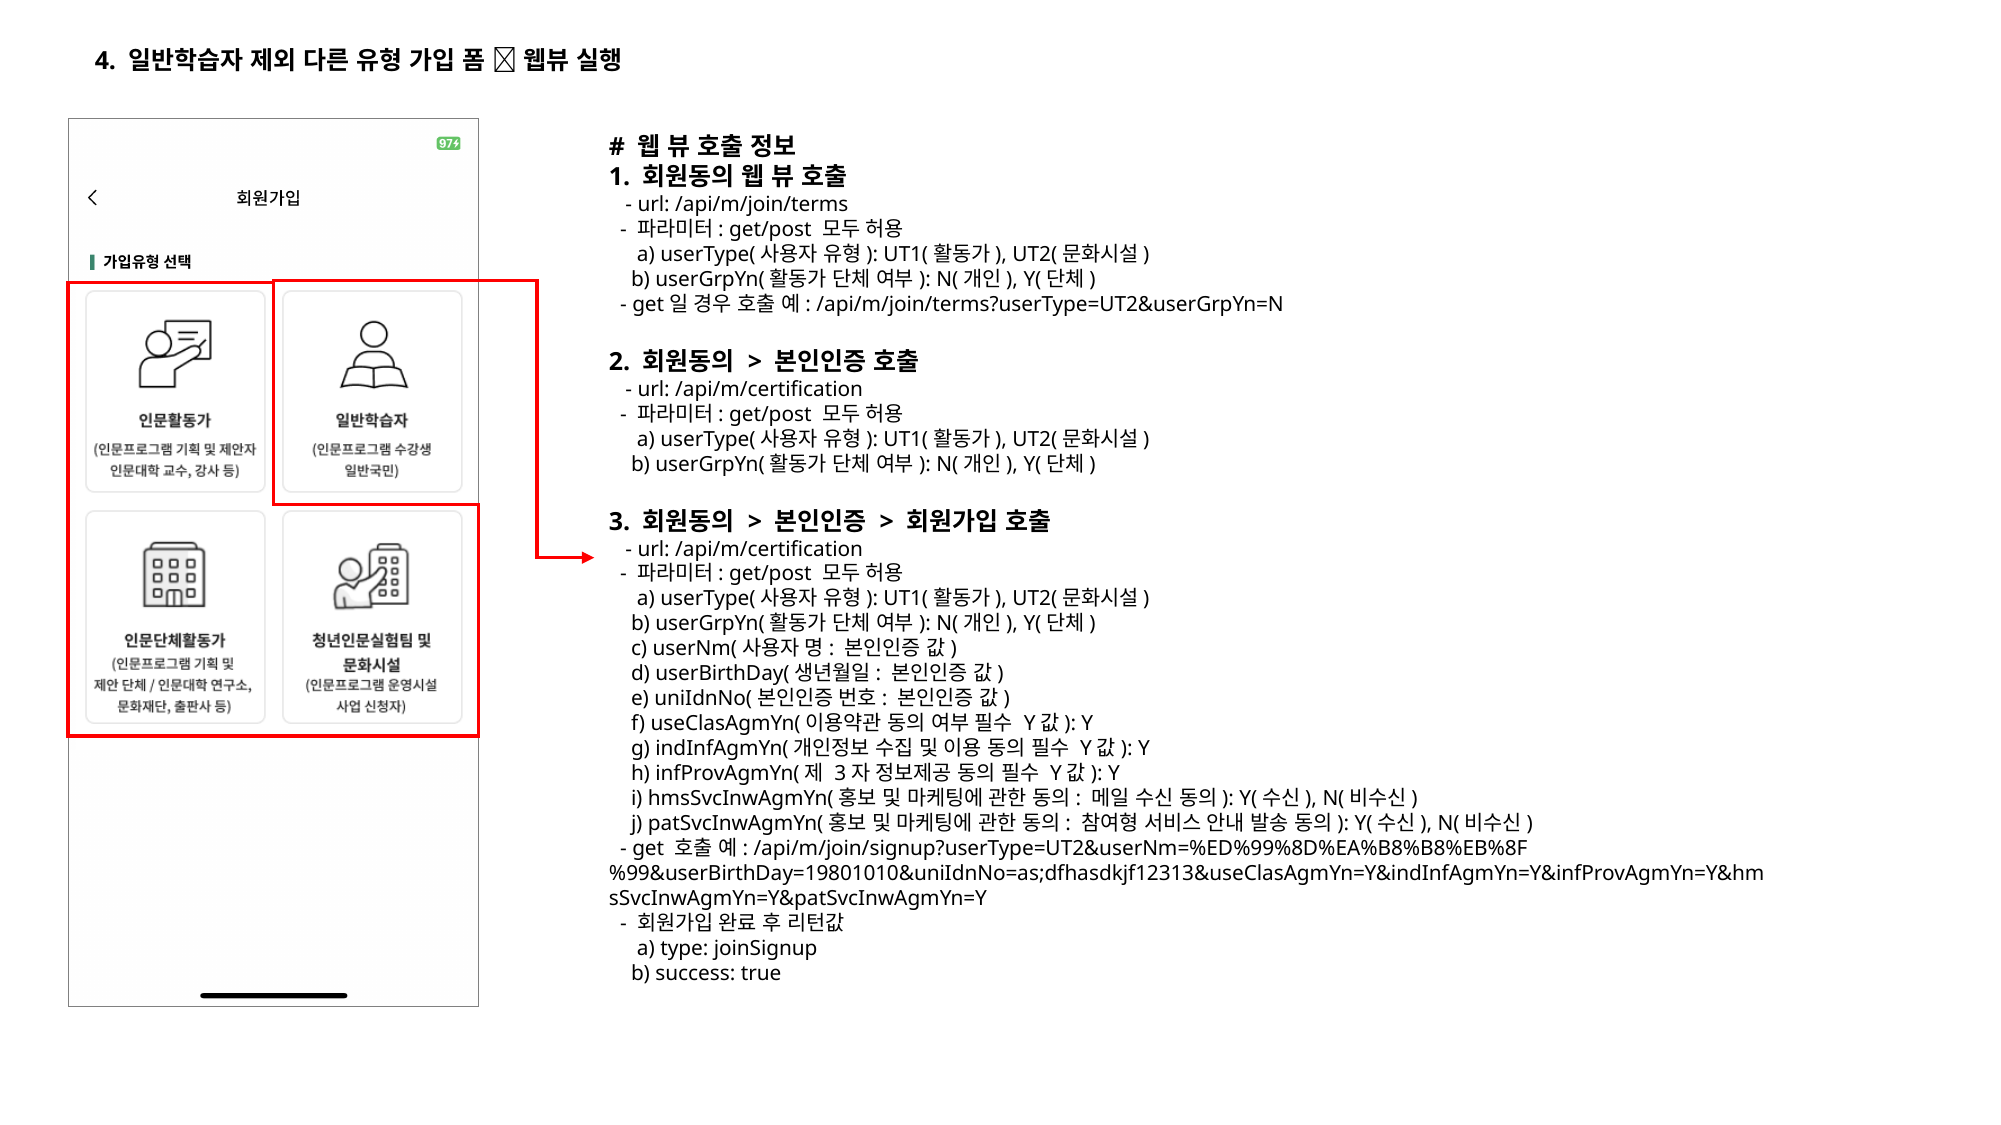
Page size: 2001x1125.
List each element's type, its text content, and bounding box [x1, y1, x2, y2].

text_box # 웹 뷰 호출 정보 1. 회원동의 웹 뷰 호출 - url: /api/m/join/terms - 파라미터: get/post 모두 허용 a) userType(사용자 유형): UT1(활동가), UT2(문화시설) b) userGrpYn(활동가 단체 여부): N(개인), Y(단체) - get일 경우 호출 예: /api/m/join/terms?userType=UT2&userGrpYn=N 2. 회원동의 > 본인인증 호출 - url: /api/m/certification - 파라미터: get/post 모두 허용 a) userType(사용자 유형): UT1(활동가), UT2(문화시설) b) userGrpYn(활동가 단체 여부): N(개인), Y(단체) 3. 회원동의 > 본인인증 > 회원가입 호출 - url: /api/m/certification - 파라미터: get/post 모두 허용 a) userType(사용자 유형): UT1(활동가), UT2(문화시설) b) userGrpYn(활동가 단체 여부): N(개인), Y(단체) c) userNm(사용자 명: 본인인증 값) d) userBirthDay(생년월일: 본인인증 값) e) uniIdnNo(본인인증 번호: 본인인증 값) f) useClasAgmYn(이용약관 동의 여부 필수 Y값): Y g) indInfAgmYn(개인정보 수집 및 이용 동의 필수 Y값): Y h) infProvAgmYn(제 3자 정보제공 동의 필수 Y값): Y i) hmsSvcInwAgmYn(홍보 및 마케팅에 관한 동의: 메일 수신 동의): Y(수신), N(비수신) j) patSvcInwAgmYn(홍보 및 마케팅에 관한 동의: 참여형 서비스 안내 발송 동의): Y(수신), N(비수신) - get 호출 예: /api/m/join/signup?userType=UT2&userNm=%ED%99%8D%EA%B8%B8%EB%8F%99&userBirthDay=19801010&uniIdnNo=as;dfhasdkjf12313&useClasAgmYn=Y&indInfAgmYn=Y&infProvAgmYn=Y&hmsSvcInwAgmYn=Y&patSvcInwAgmYn=Y - 회원가입 완료 후 리턴값 a) type: joinSignup b) success: true [594, 123, 1785, 993]
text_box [477, 561, 595, 621]
text_box 4. 일반학습자 제외 다른 유형 가입 폼  웹뷰 실행 [79, 37, 638, 82]
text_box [67, 117, 479, 1008]
